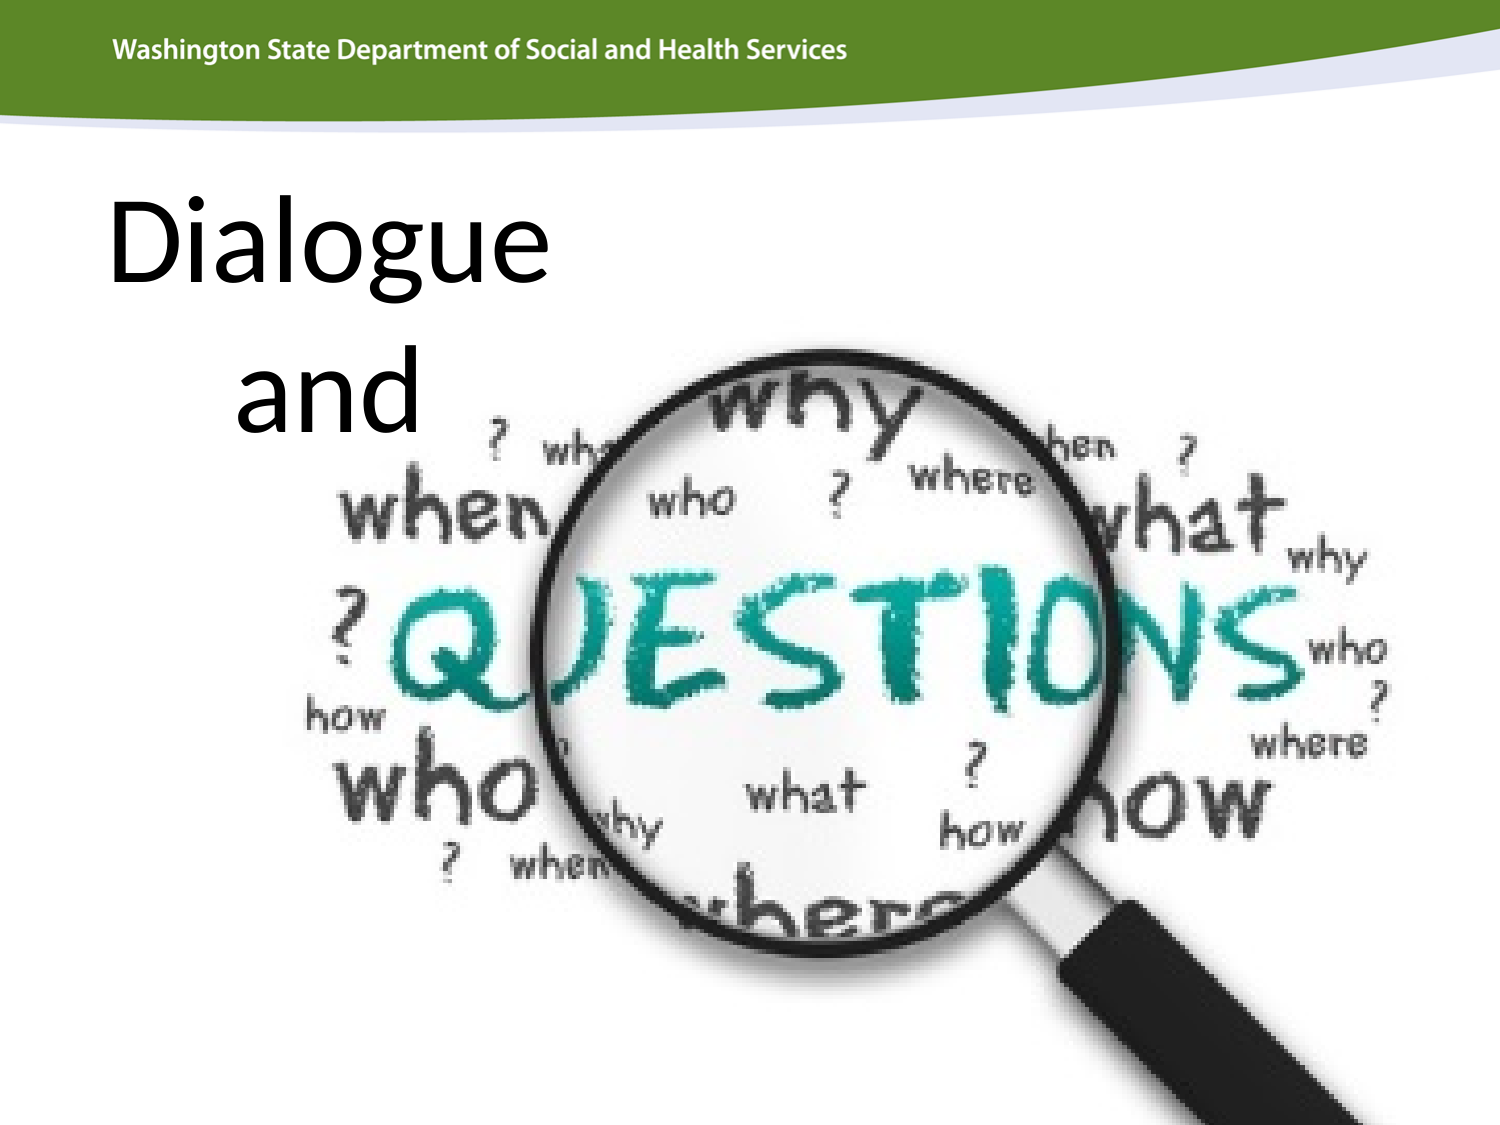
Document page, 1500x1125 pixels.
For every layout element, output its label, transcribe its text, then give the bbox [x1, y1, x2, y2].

picture [0, 0, 1500, 1125]
title Dialogue and [24, 149, 663, 530]
